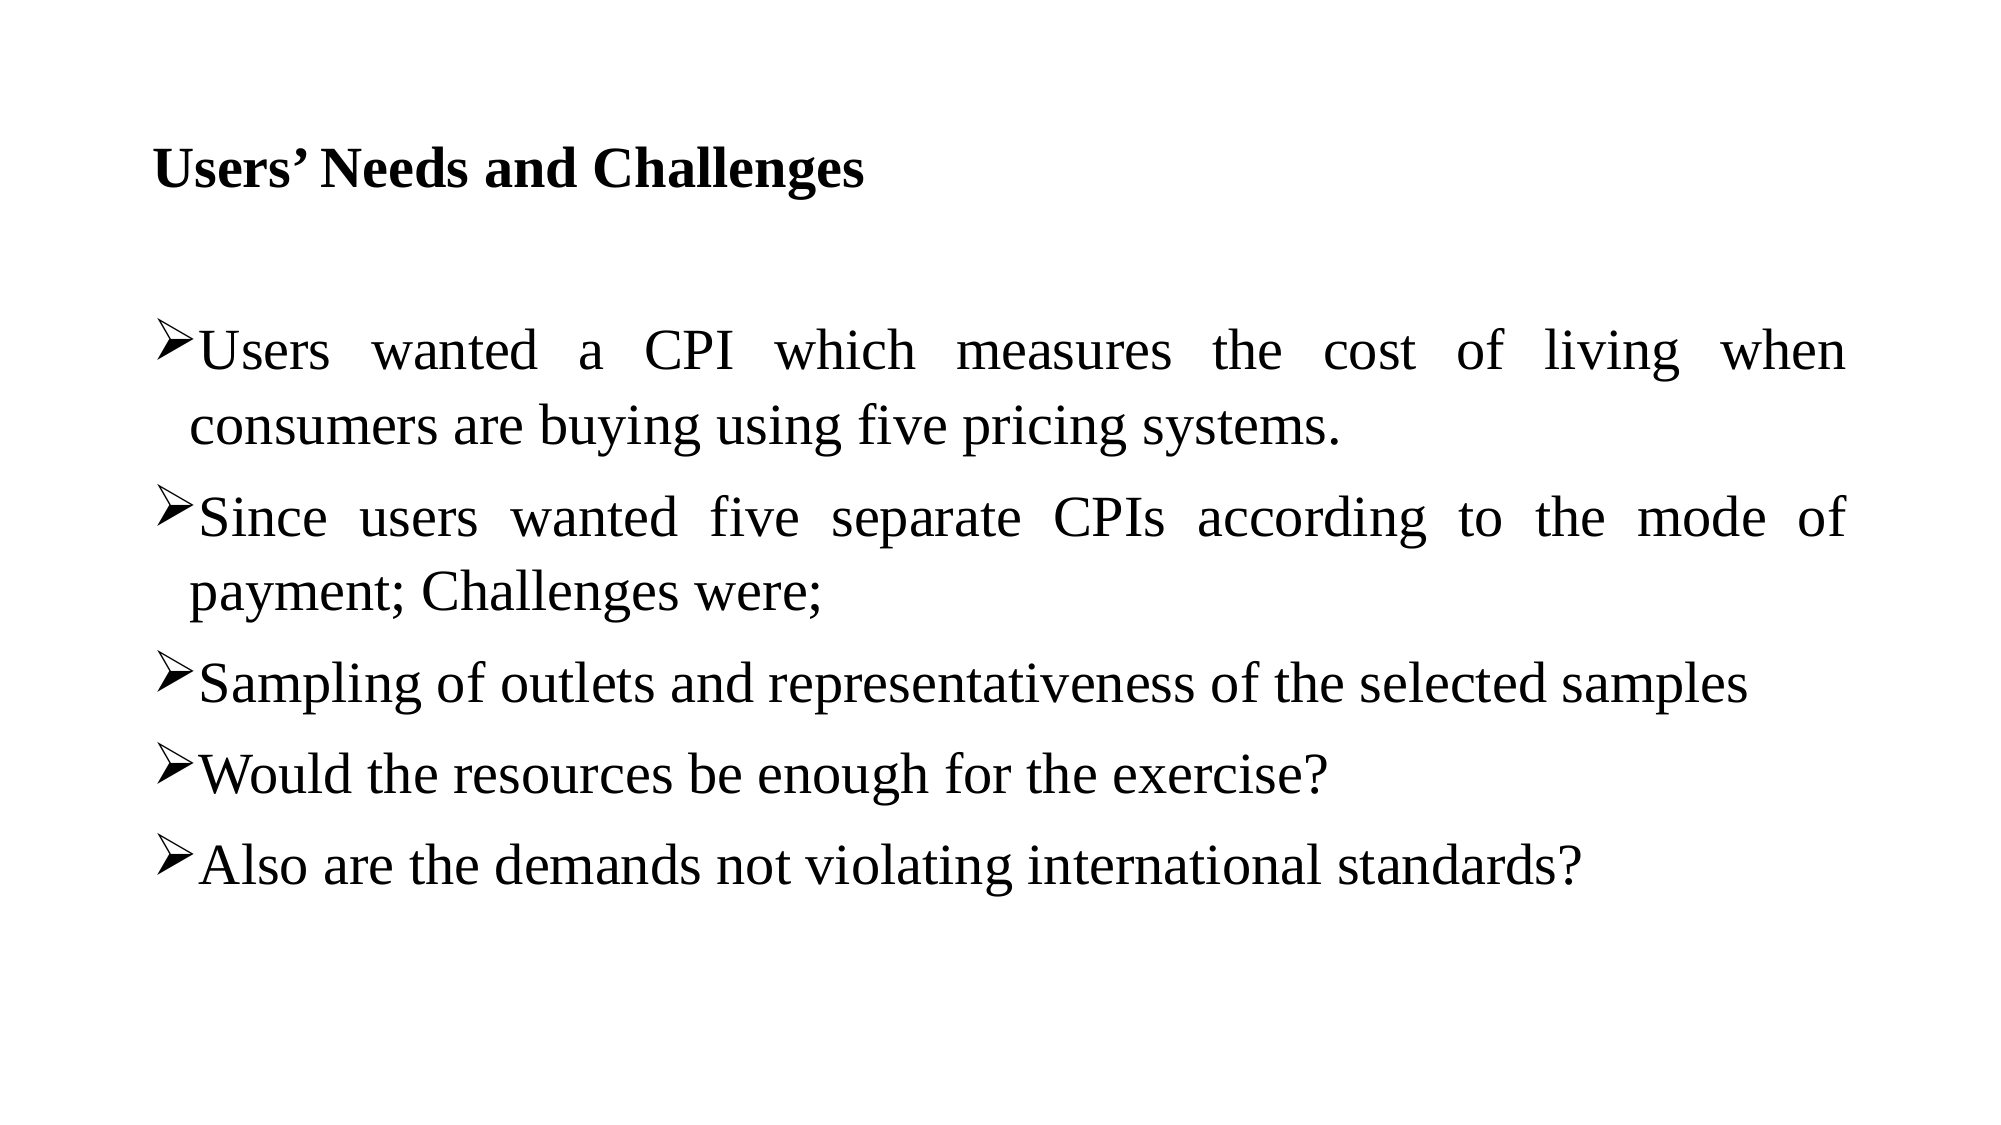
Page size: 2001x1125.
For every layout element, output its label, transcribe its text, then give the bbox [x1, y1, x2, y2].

title Users’ Needs and Challenges [137, 59, 1863, 278]
list Users wanted a CPI which measures the cost of living when consumers are buying using five pricing systems. Since users wanted five separate CPIs according to the mode of payment; Challenges were; Sampling of outlets and representativeness of the selected samples Would the resources be enough for the exercise? Also are the demands not violating international standards? [137, 299, 1863, 1014]
